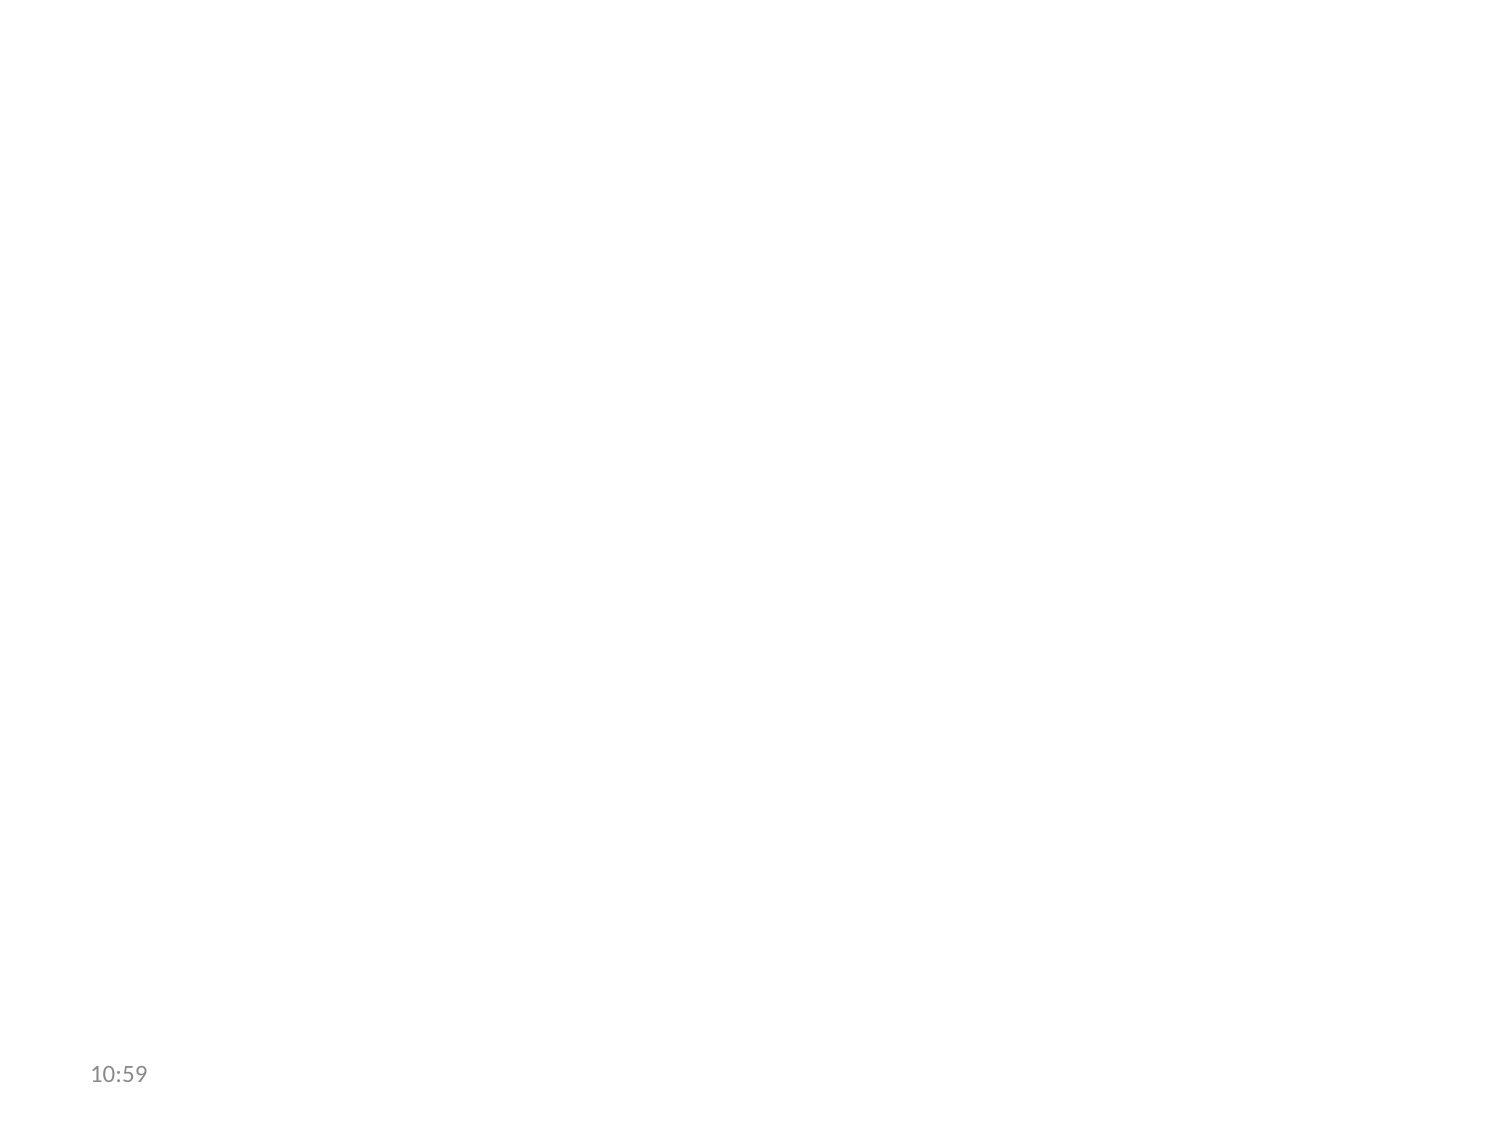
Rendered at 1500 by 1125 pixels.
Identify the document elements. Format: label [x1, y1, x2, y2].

slide_number [75, 1042, 425, 1103]
